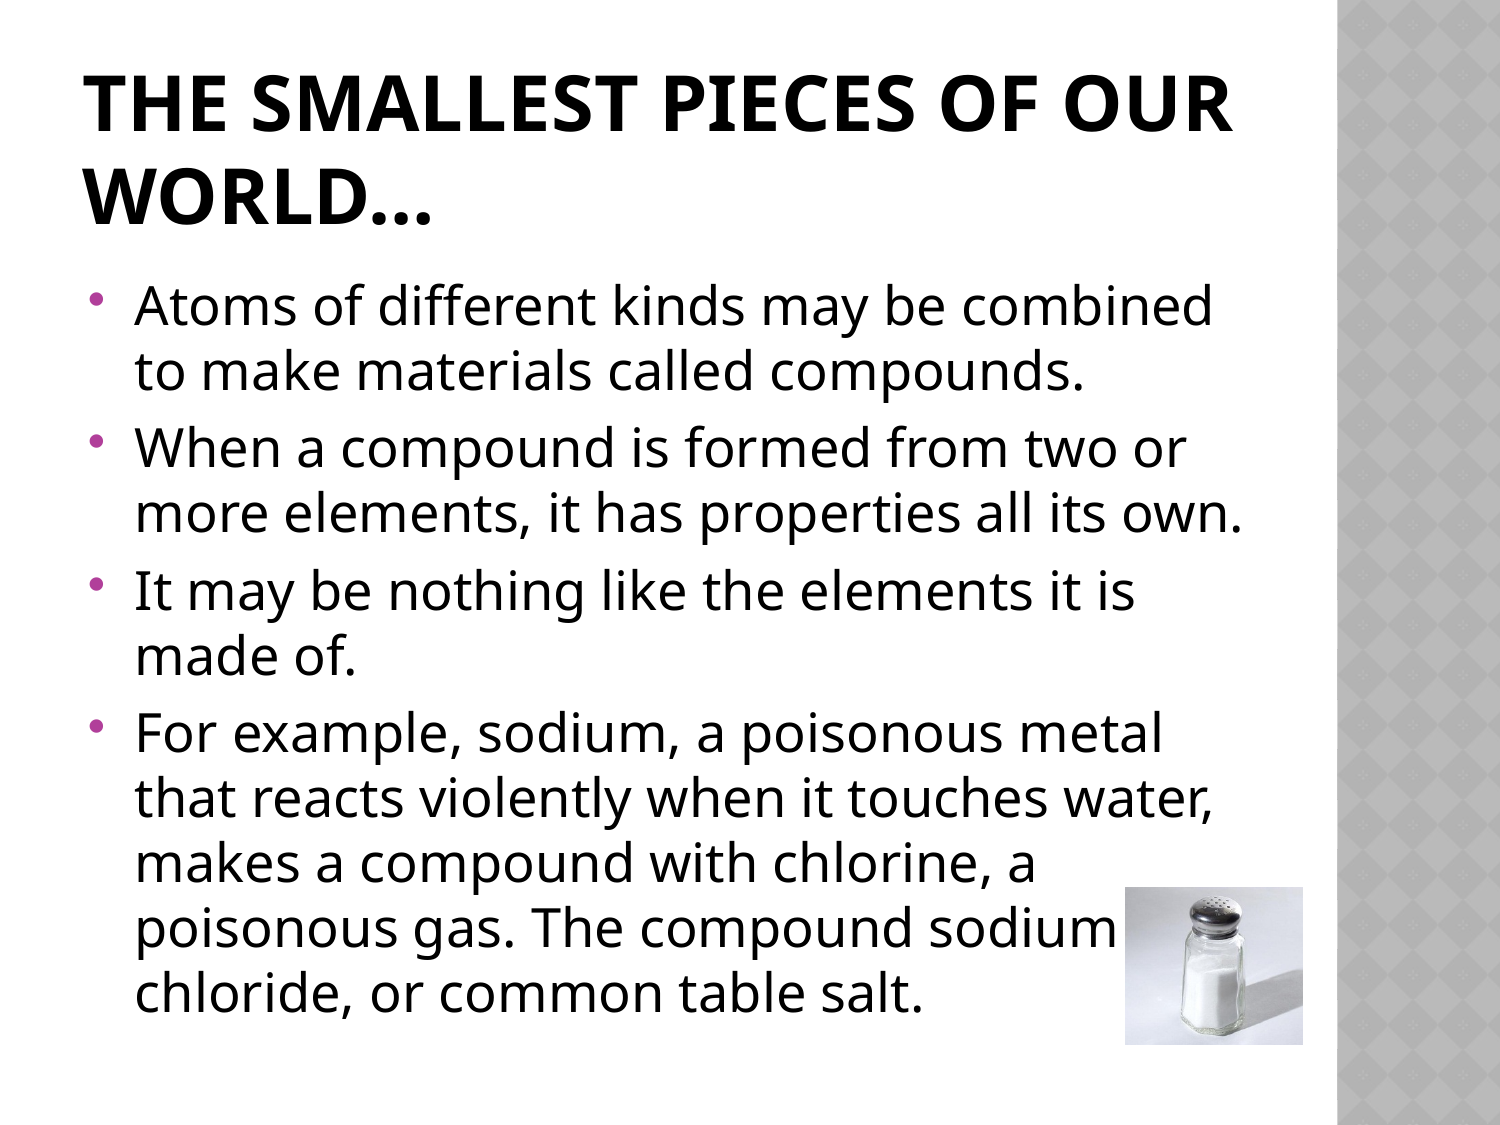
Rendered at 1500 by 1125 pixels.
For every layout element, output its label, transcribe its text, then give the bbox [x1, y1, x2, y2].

list Atoms of different kinds may be combined to make materials called compounds. When a compound is formed from two or more elements, it has properties all its own. It may be nothing like the elements it is made of. For example, sodium, a poisonous metal that reacts violently when it touches water, makes a compound with chlorine, a poisonous gas. The compound sodium chloride, or common table salt. [75, 264, 1263, 1059]
title The smallest pieces of our world… [75, 52, 1263, 240]
picture [1124, 887, 1304, 1045]
